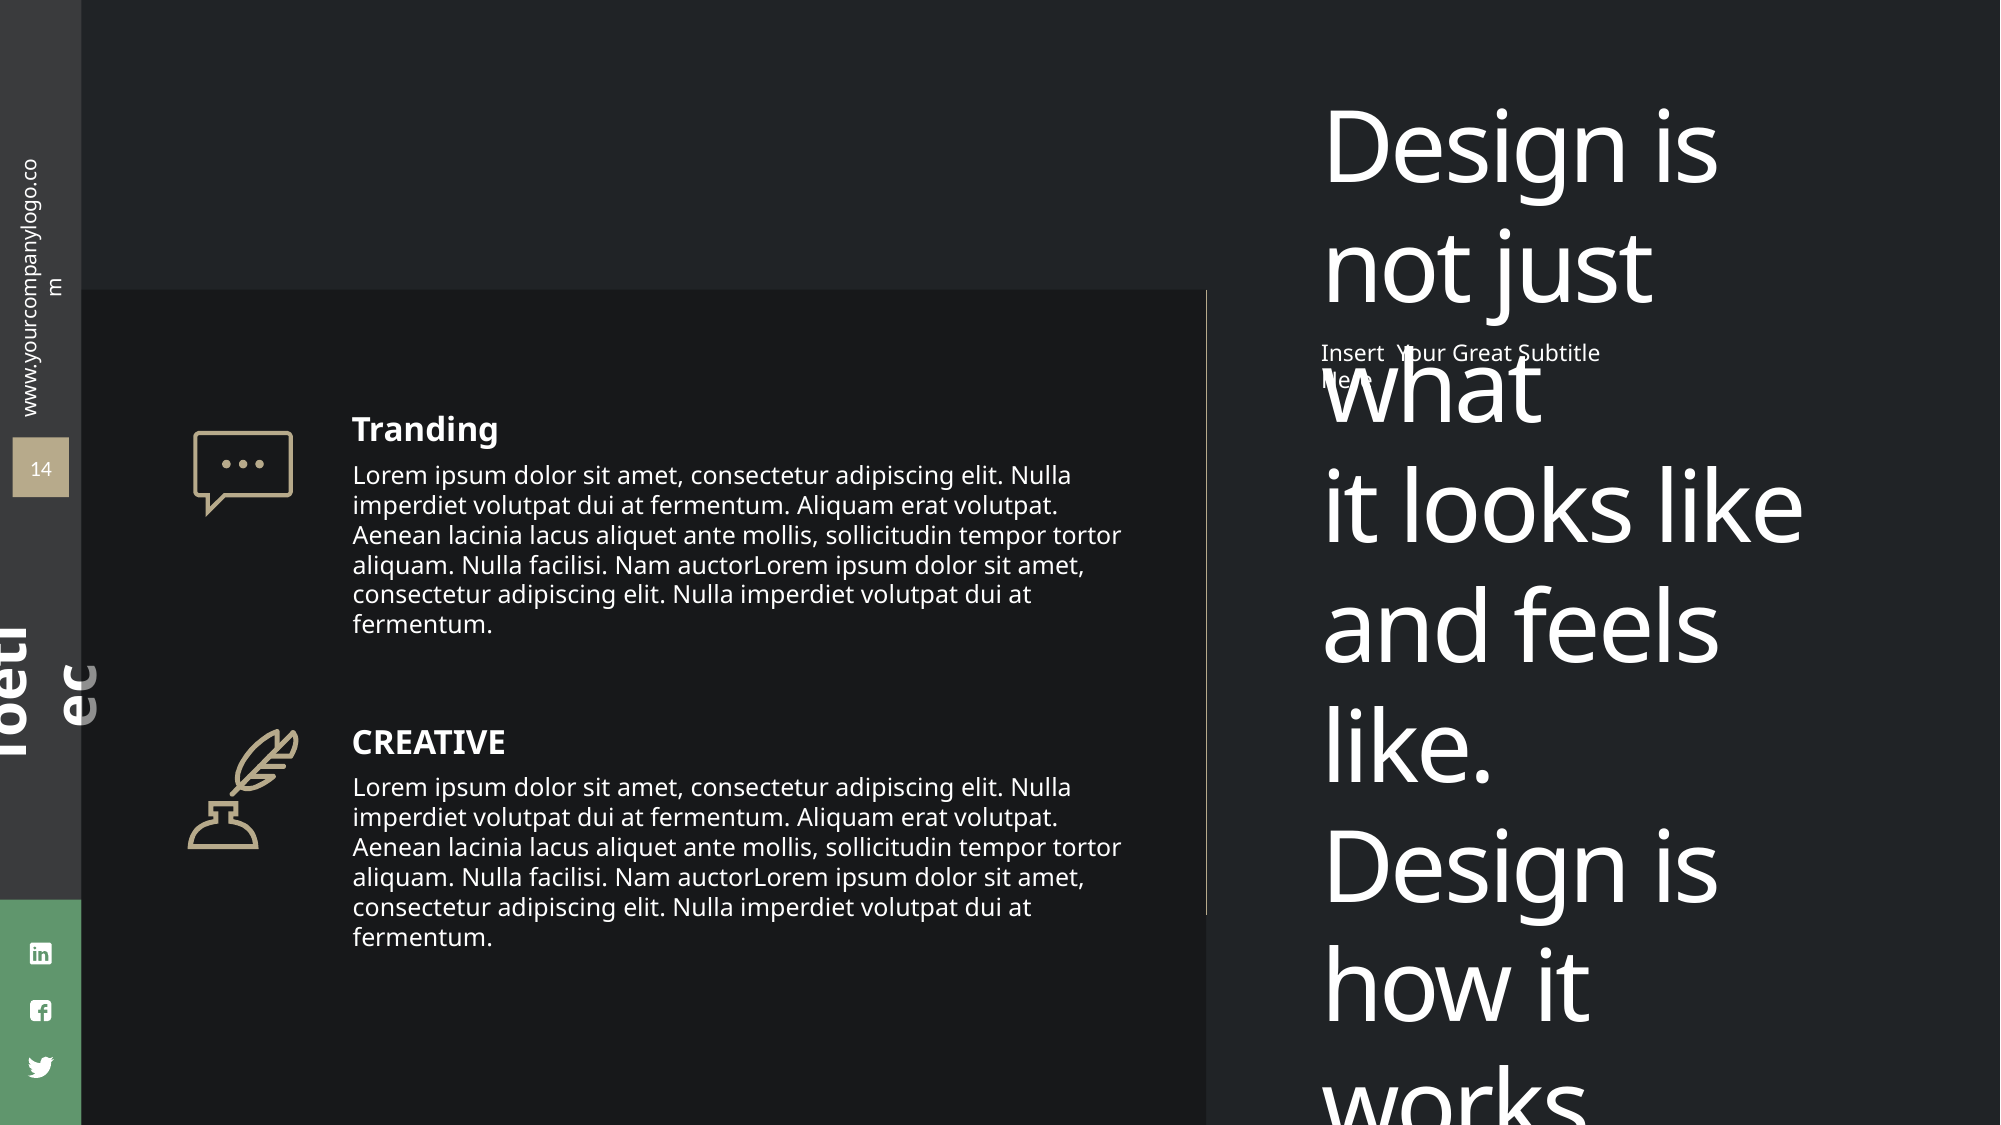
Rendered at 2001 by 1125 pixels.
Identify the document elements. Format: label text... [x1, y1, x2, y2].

slide_number 14 [12, 437, 69, 498]
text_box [187, 729, 299, 850]
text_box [193, 430, 293, 518]
picture [81, 0, 2000, 1125]
